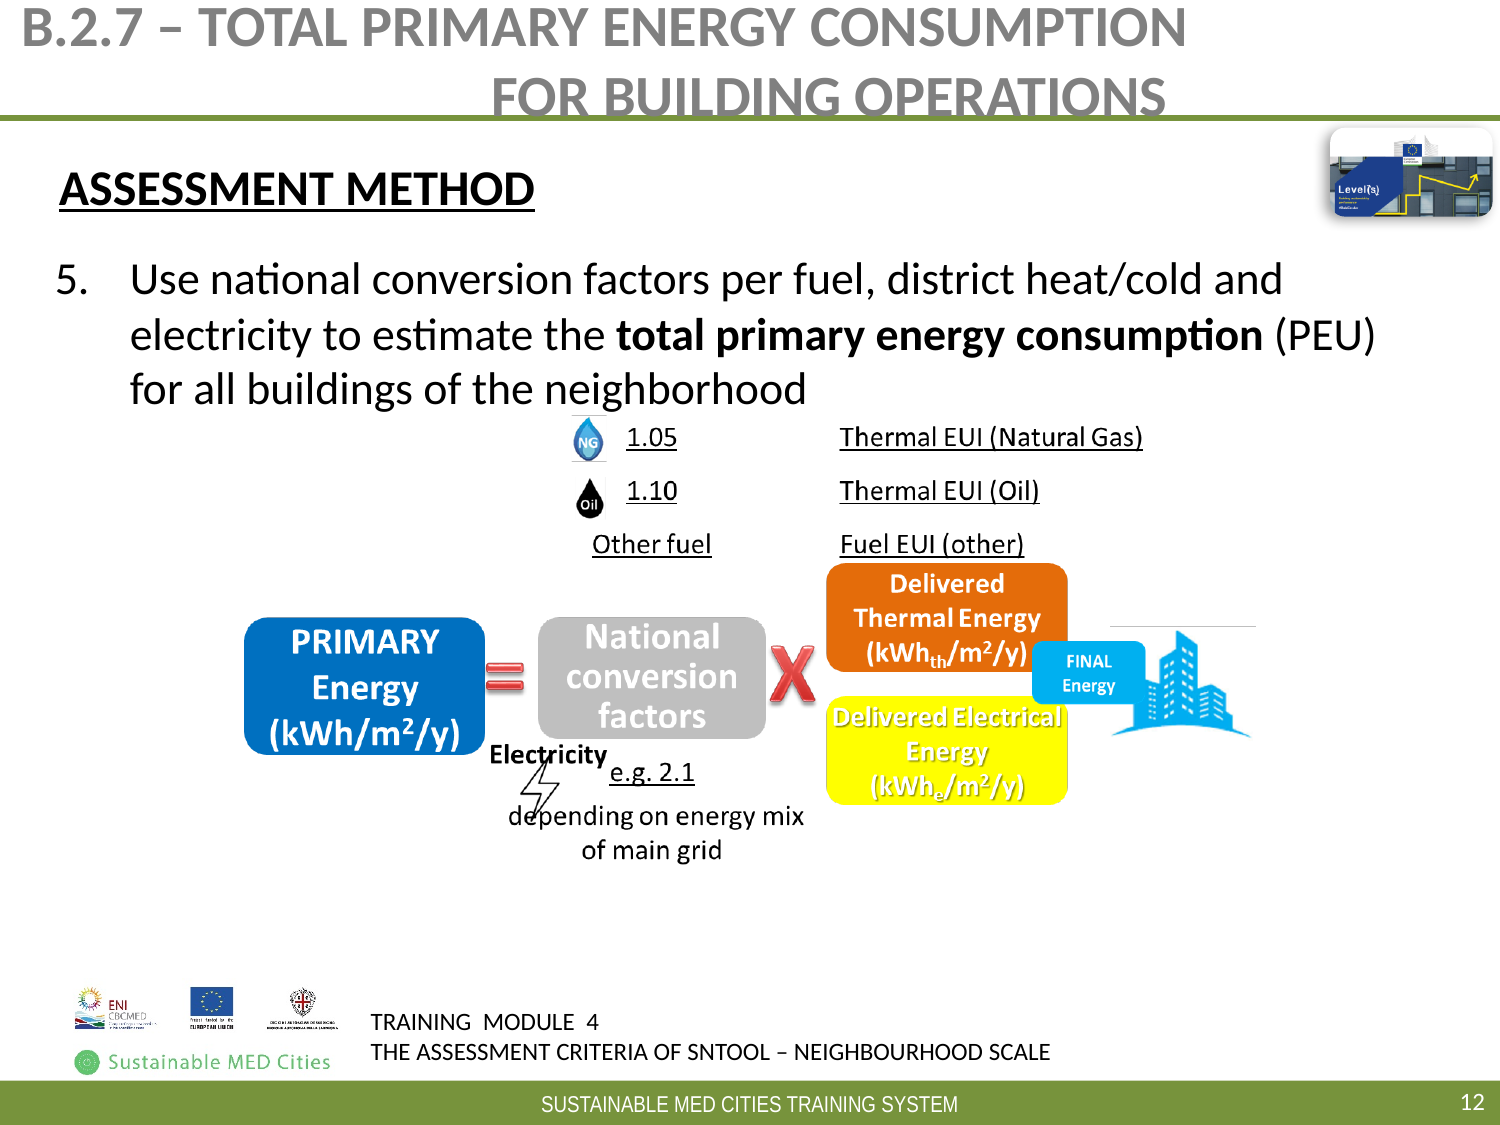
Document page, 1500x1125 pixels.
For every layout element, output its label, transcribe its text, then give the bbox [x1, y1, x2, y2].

picture [62, 978, 356, 1080]
slide_number 12 [1149, 1078, 1500, 1123]
text_box ASSESSMENT METHOD [43, 147, 1331, 235]
text_box Use national conversion factors per fuel, district heat/cold and electricity to estimate the total primary energy consumption (PEU) for all buildings of the neighborhood [39, 241, 1423, 816]
picture [1329, 127, 1493, 217]
picture [244, 409, 1256, 885]
title B.2.7 – TOTAL PRIMARY ENERGY CONSUMPTION FOR BUILDING OPERATIONS [0, 0, 1500, 117]
